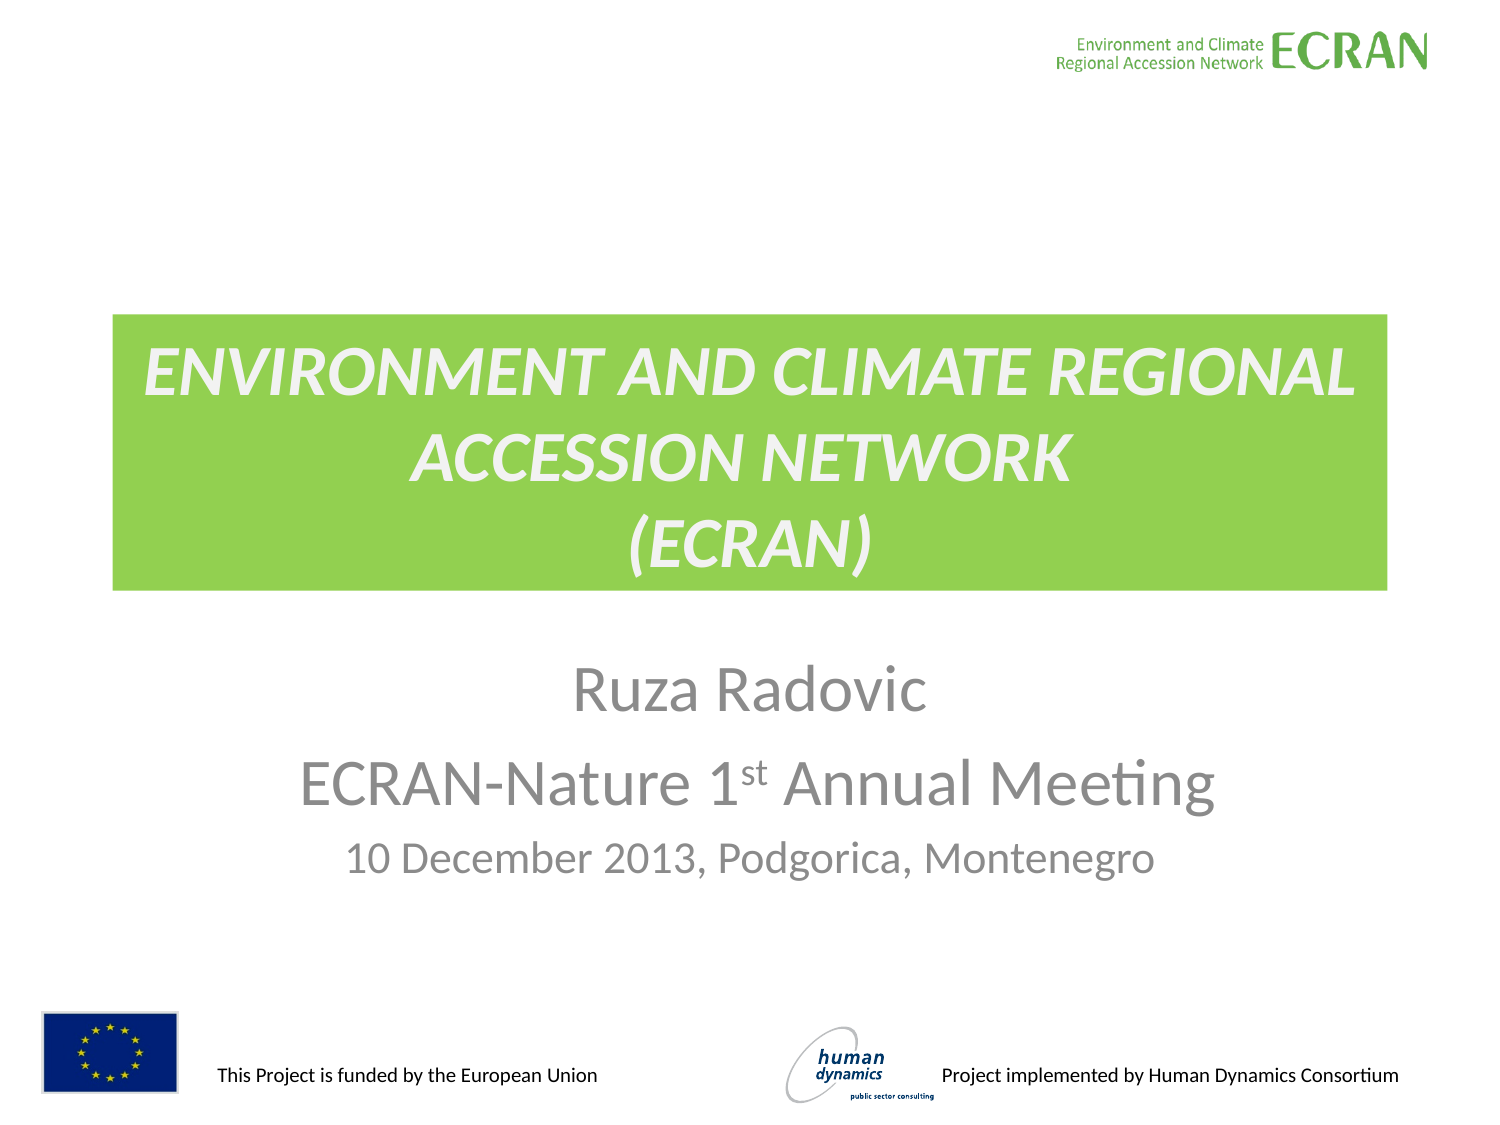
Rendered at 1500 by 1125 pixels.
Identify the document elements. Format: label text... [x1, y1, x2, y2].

picture [41, 1011, 179, 1094]
title ENVIRONMENT AND CLIMATE REGIONAL ACCESSION NETWORK (ECRAN) [112, 314, 1388, 591]
picture [1057, 31, 1427, 72]
subtitle Ruza Radovic ECRAN-Nature 1st Annual Meeting 10 December 2013, Podgorica, Montenegro [225, 637, 1275, 925]
